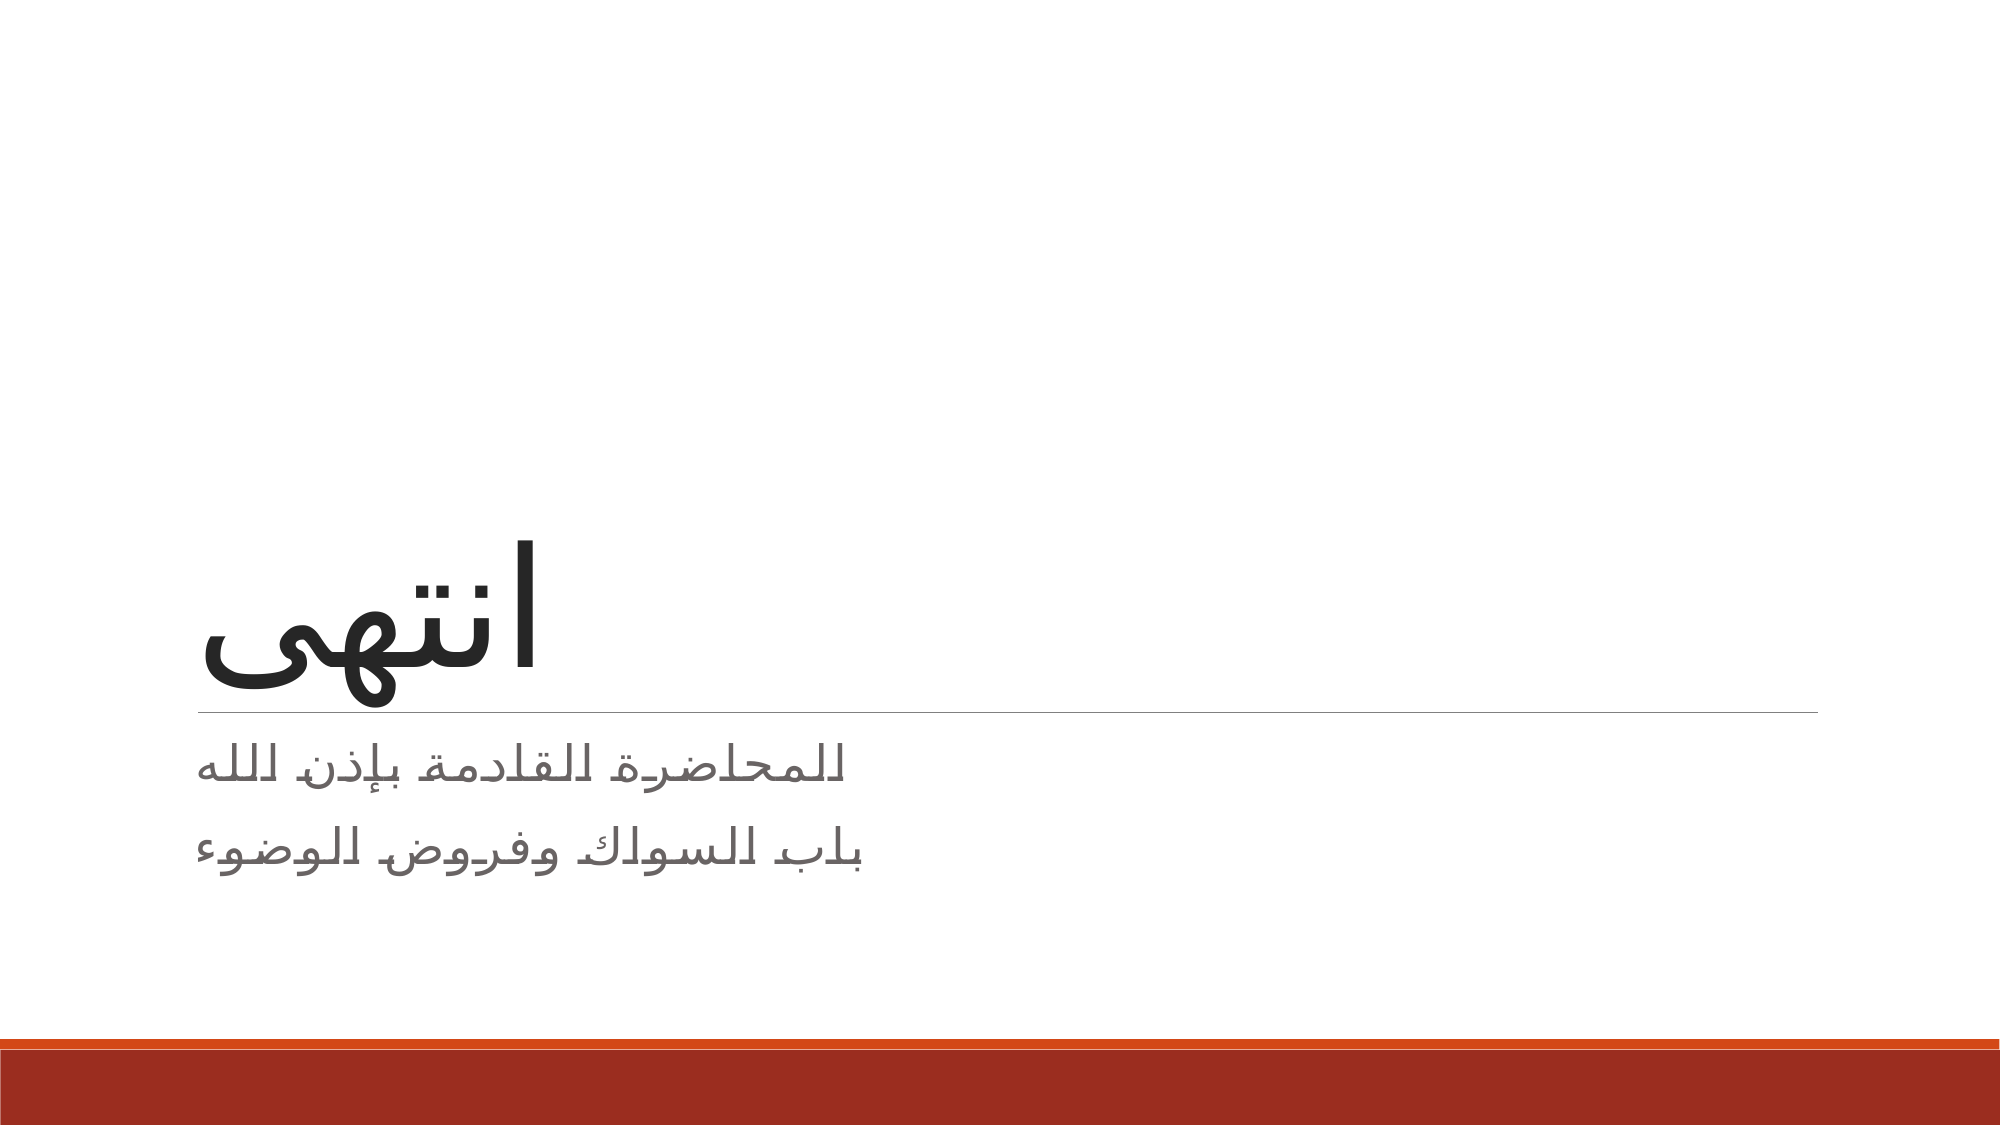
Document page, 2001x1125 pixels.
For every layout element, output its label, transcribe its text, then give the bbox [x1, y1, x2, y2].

list المحاضرة القادمة بإذن الله باب السواك وفروض الوضوء [180, 730, 1830, 918]
title انتهى [180, 124, 1830, 710]
